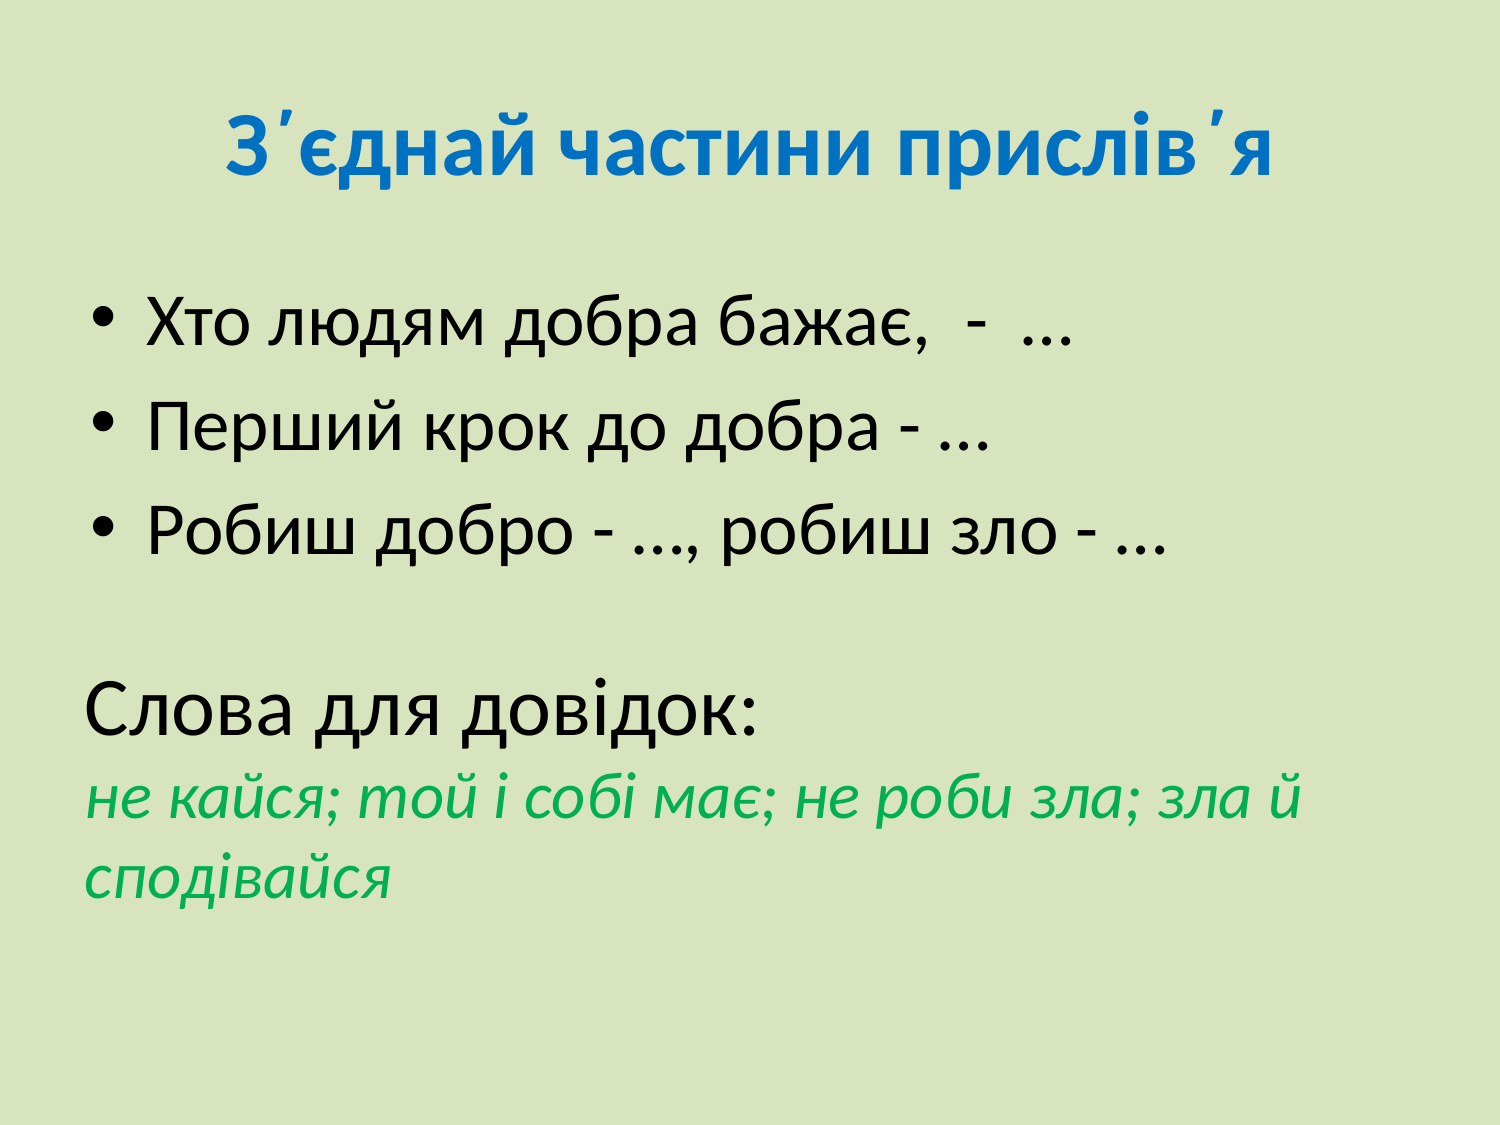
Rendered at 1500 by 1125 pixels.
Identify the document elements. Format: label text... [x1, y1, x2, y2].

list Хто людям добра бажає, - … Перший крок до добра - … Робиш добро - …, робиш зло - … [75, 262, 1425, 539]
title З΄єднай частини прислів΄я [75, 45, 1425, 233]
text_box Слова для довідок: не кайся; той і собі має; не роби зла; зла й сподівайся [70, 644, 1325, 920]
